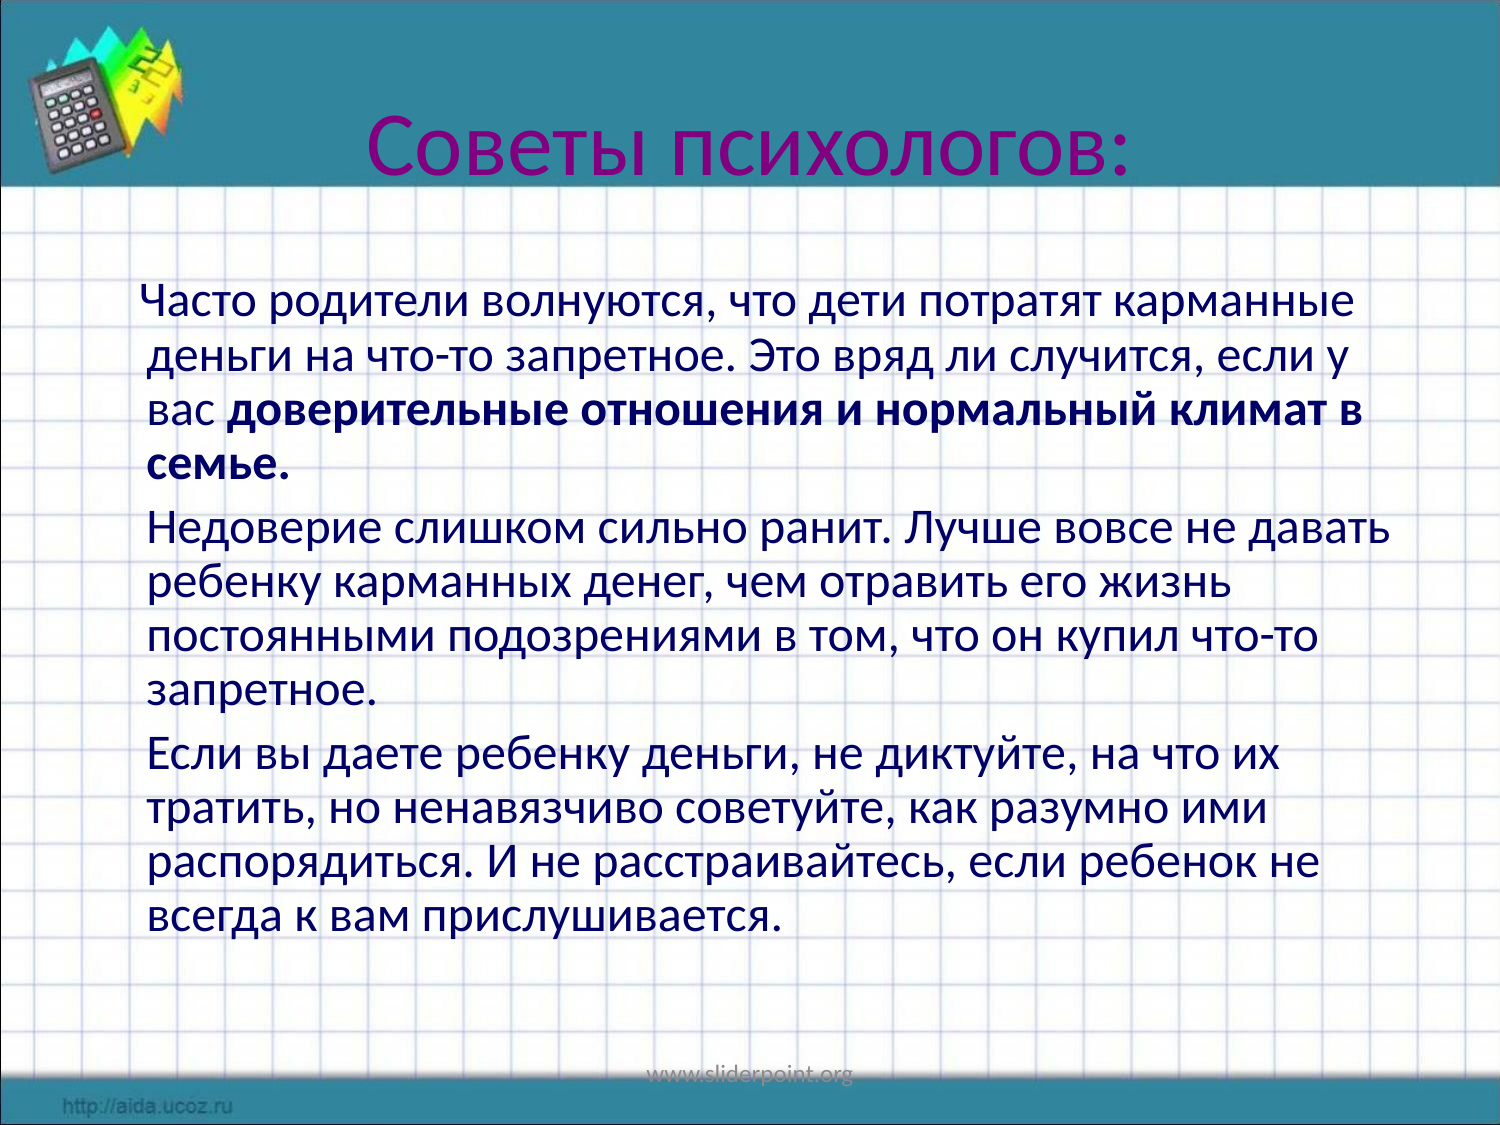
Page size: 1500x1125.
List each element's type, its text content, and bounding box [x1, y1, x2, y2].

picture [0, 0, 1500, 1125]
title Советы психологов: [74, 44, 1426, 233]
list Часто родители волнуются, что дети потратят карманные деньги на что-то запретное. Это вряд ли случится, если у вас доверительные отношения и нормальный климат в семье. Недоверие слишком сильно ранит. Лучше вовсе не давать ребенку карманных денег, чем отравить его жизнь постоянными подозрениями в том, что он купил что-то запретное. Если вы даете ребенку деньги, не диктуйте, на что их тратить, но ненавязчиво советуйте, как разумно ими распорядиться. И не расстраивайтесь, если ребенок не всегда к вам прислушивается. [74, 262, 1426, 1006]
footer www.sliderpoint.org [512, 1042, 988, 1103]
